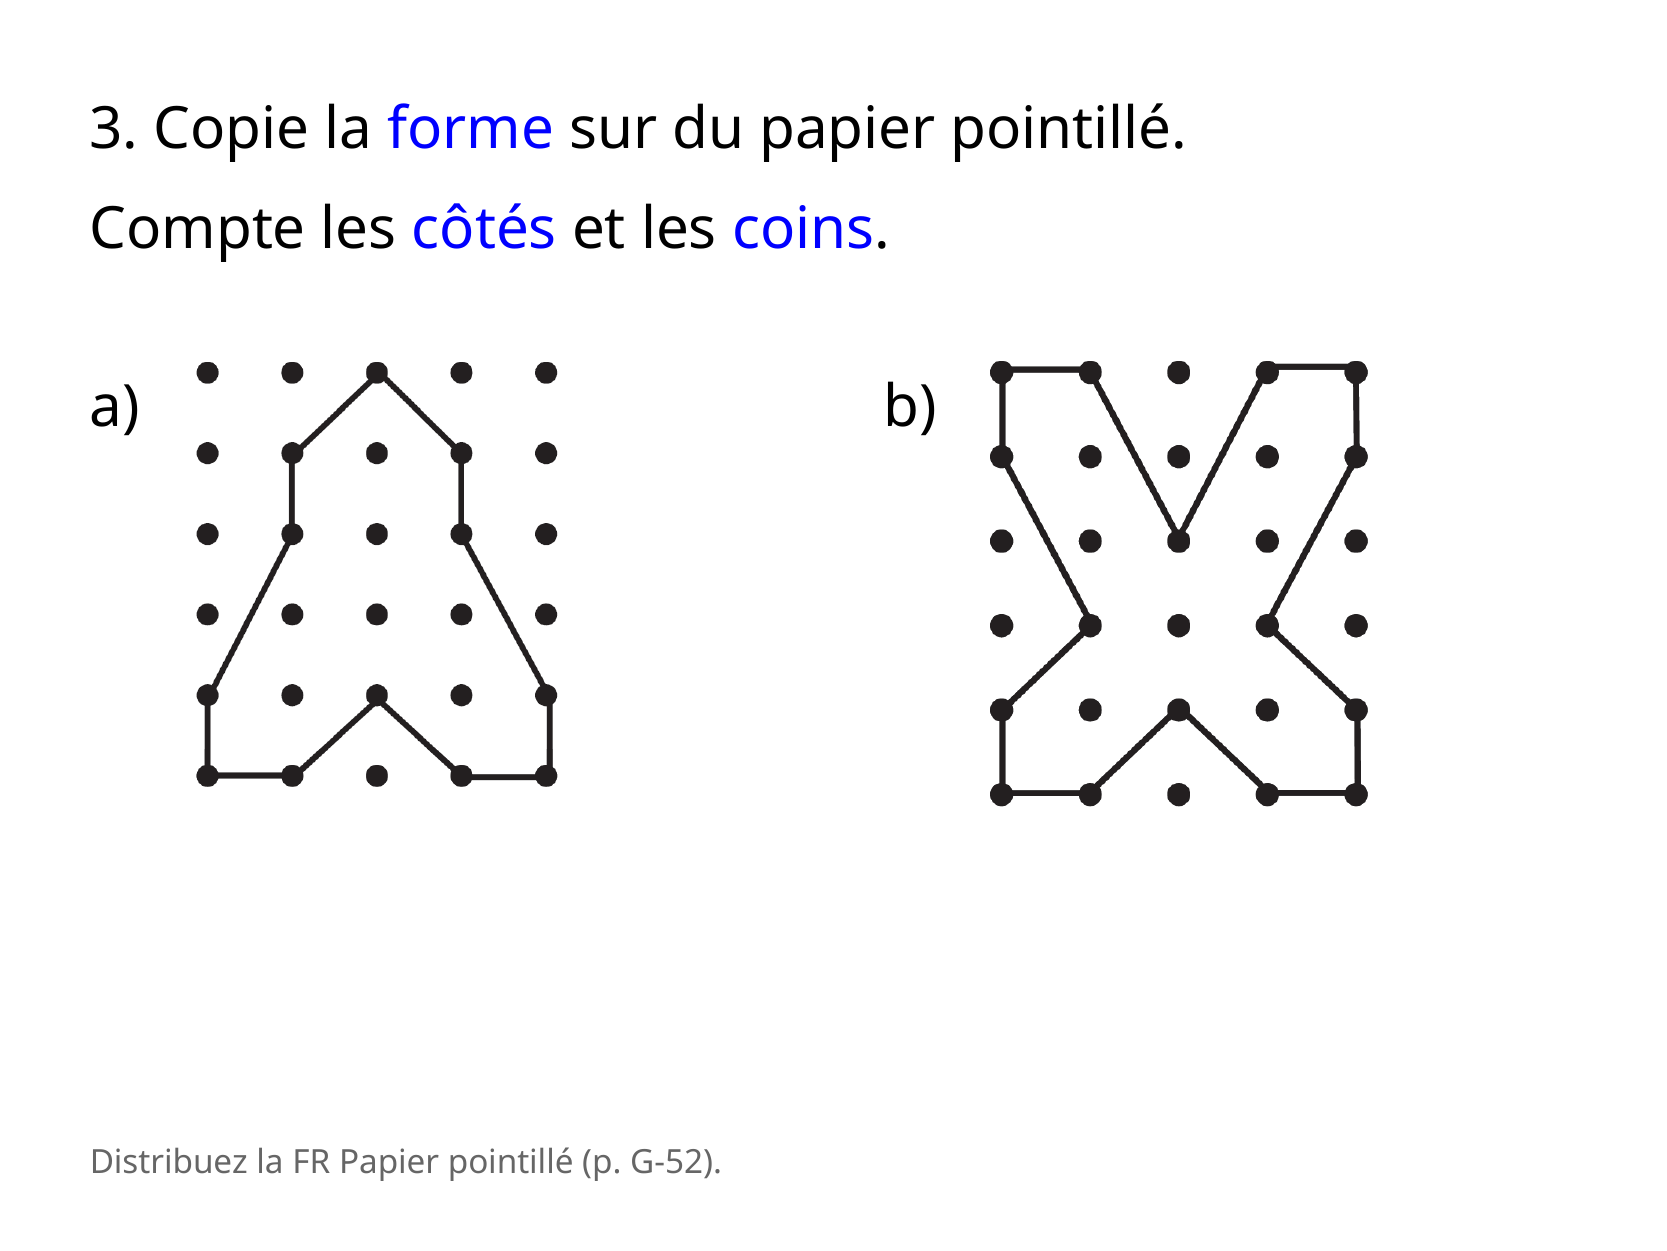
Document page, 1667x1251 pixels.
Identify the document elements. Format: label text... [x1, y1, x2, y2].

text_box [74, 356, 574, 790]
text_box 3. Copie la forme sur du papier pointillé. Compte les côtés et les coins. [74, 72, 1667, 268]
text_box Distribuez la FR Papier pointillé (p. G-52). [74, 1133, 816, 1188]
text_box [868, 358, 1376, 814]
